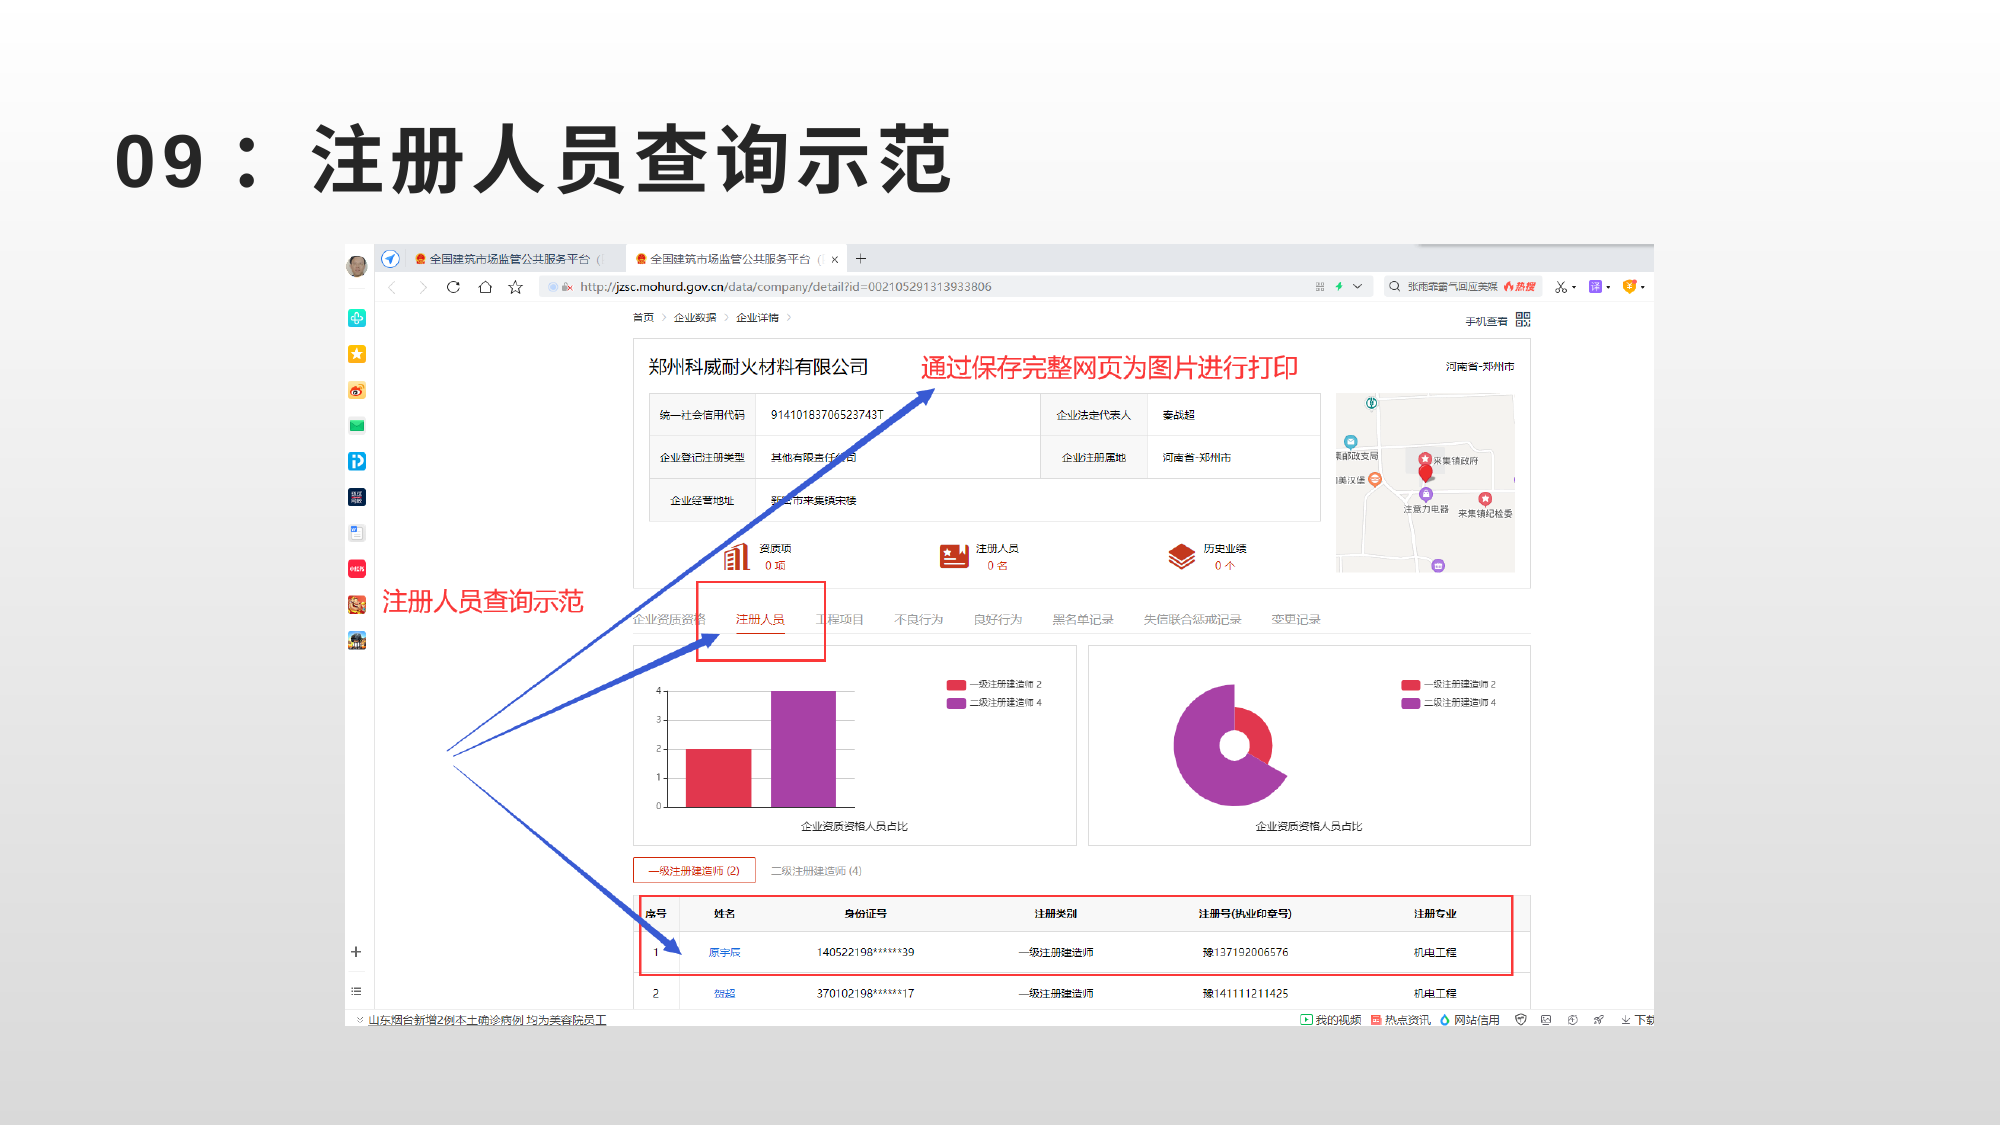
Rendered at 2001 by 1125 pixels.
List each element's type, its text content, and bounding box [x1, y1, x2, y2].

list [345, 244, 1654, 1026]
title 09：注册人员查询示范 [99, 99, 1900, 216]
